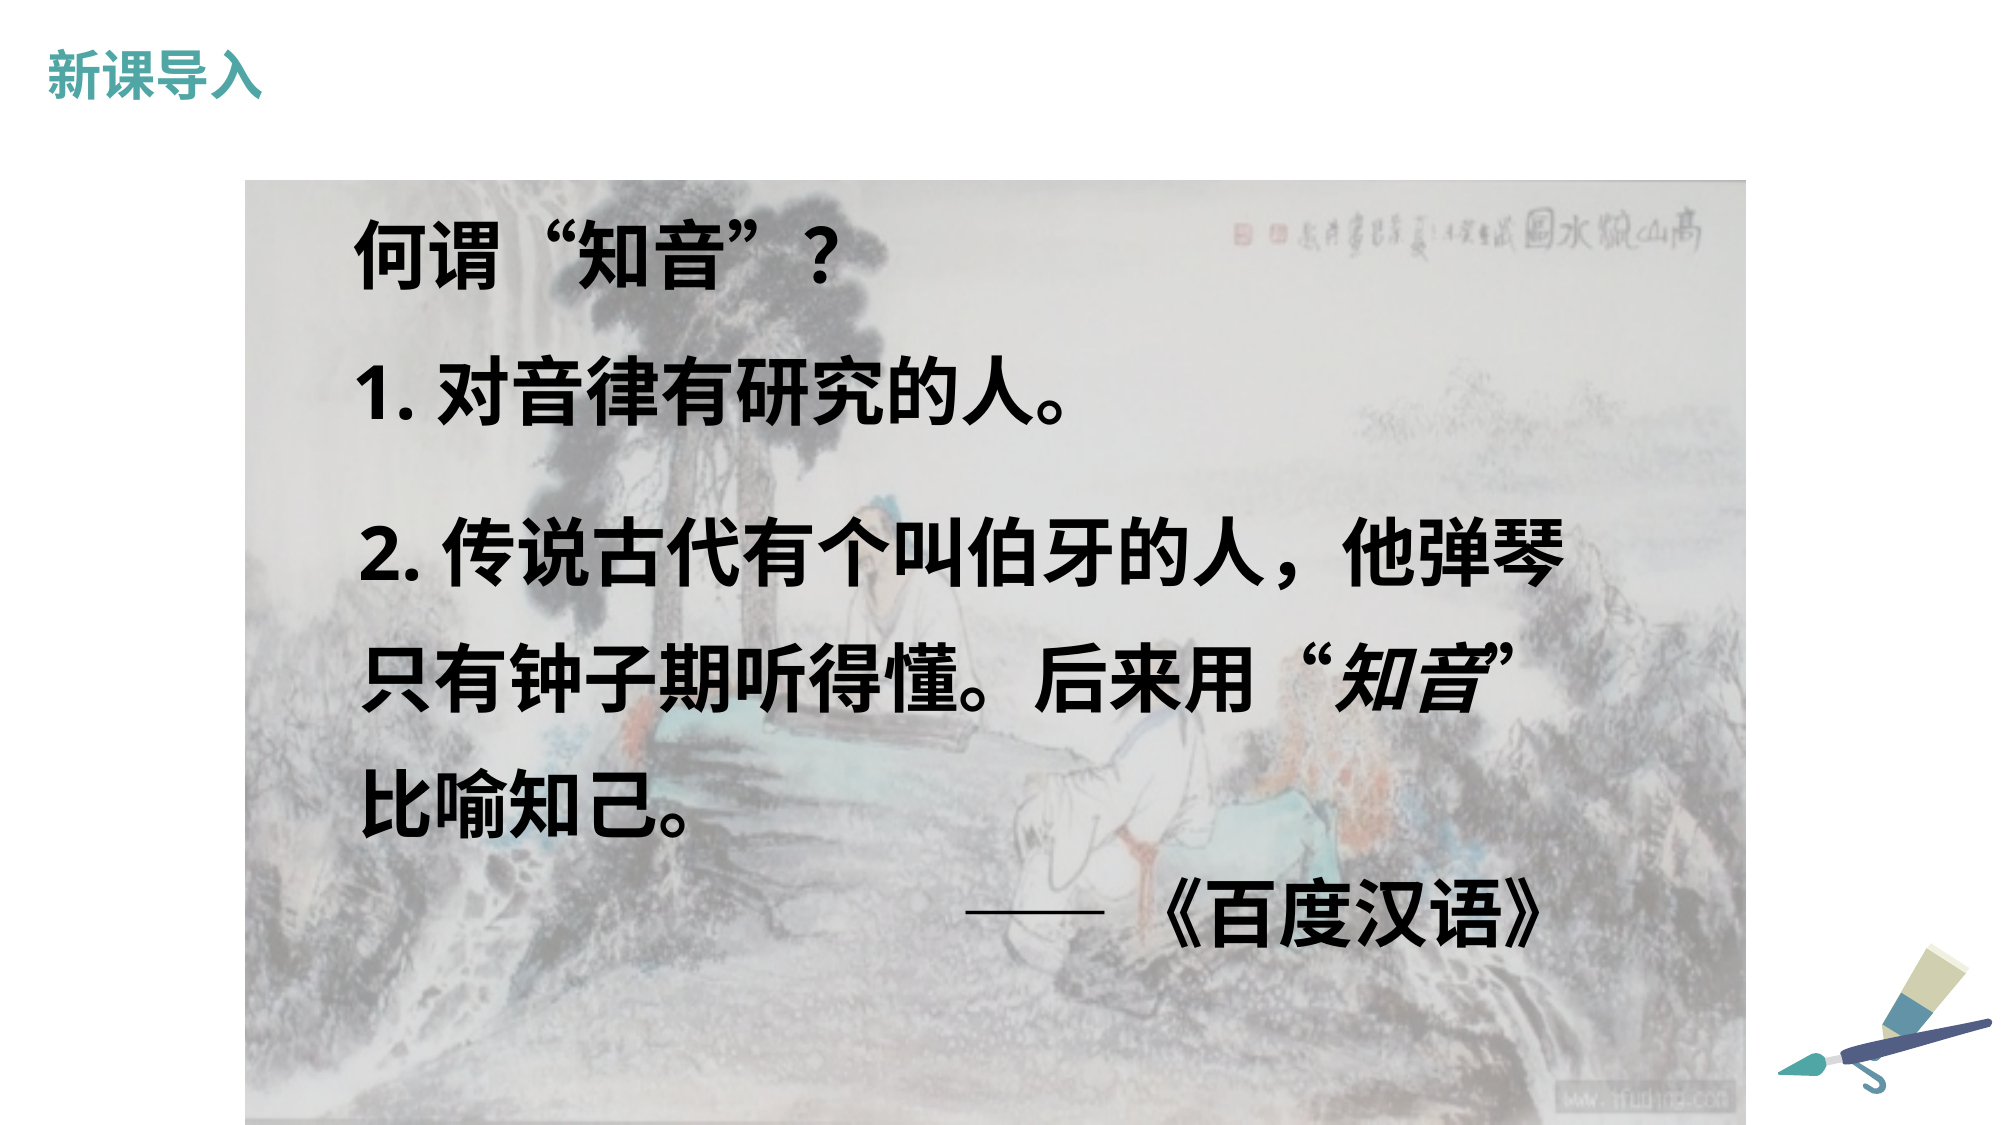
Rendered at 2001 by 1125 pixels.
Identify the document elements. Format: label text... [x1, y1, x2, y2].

picture [244, 180, 1745, 1125]
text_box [1811, 945, 1974, 1125]
text_box 新课导入 [32, 33, 347, 114]
